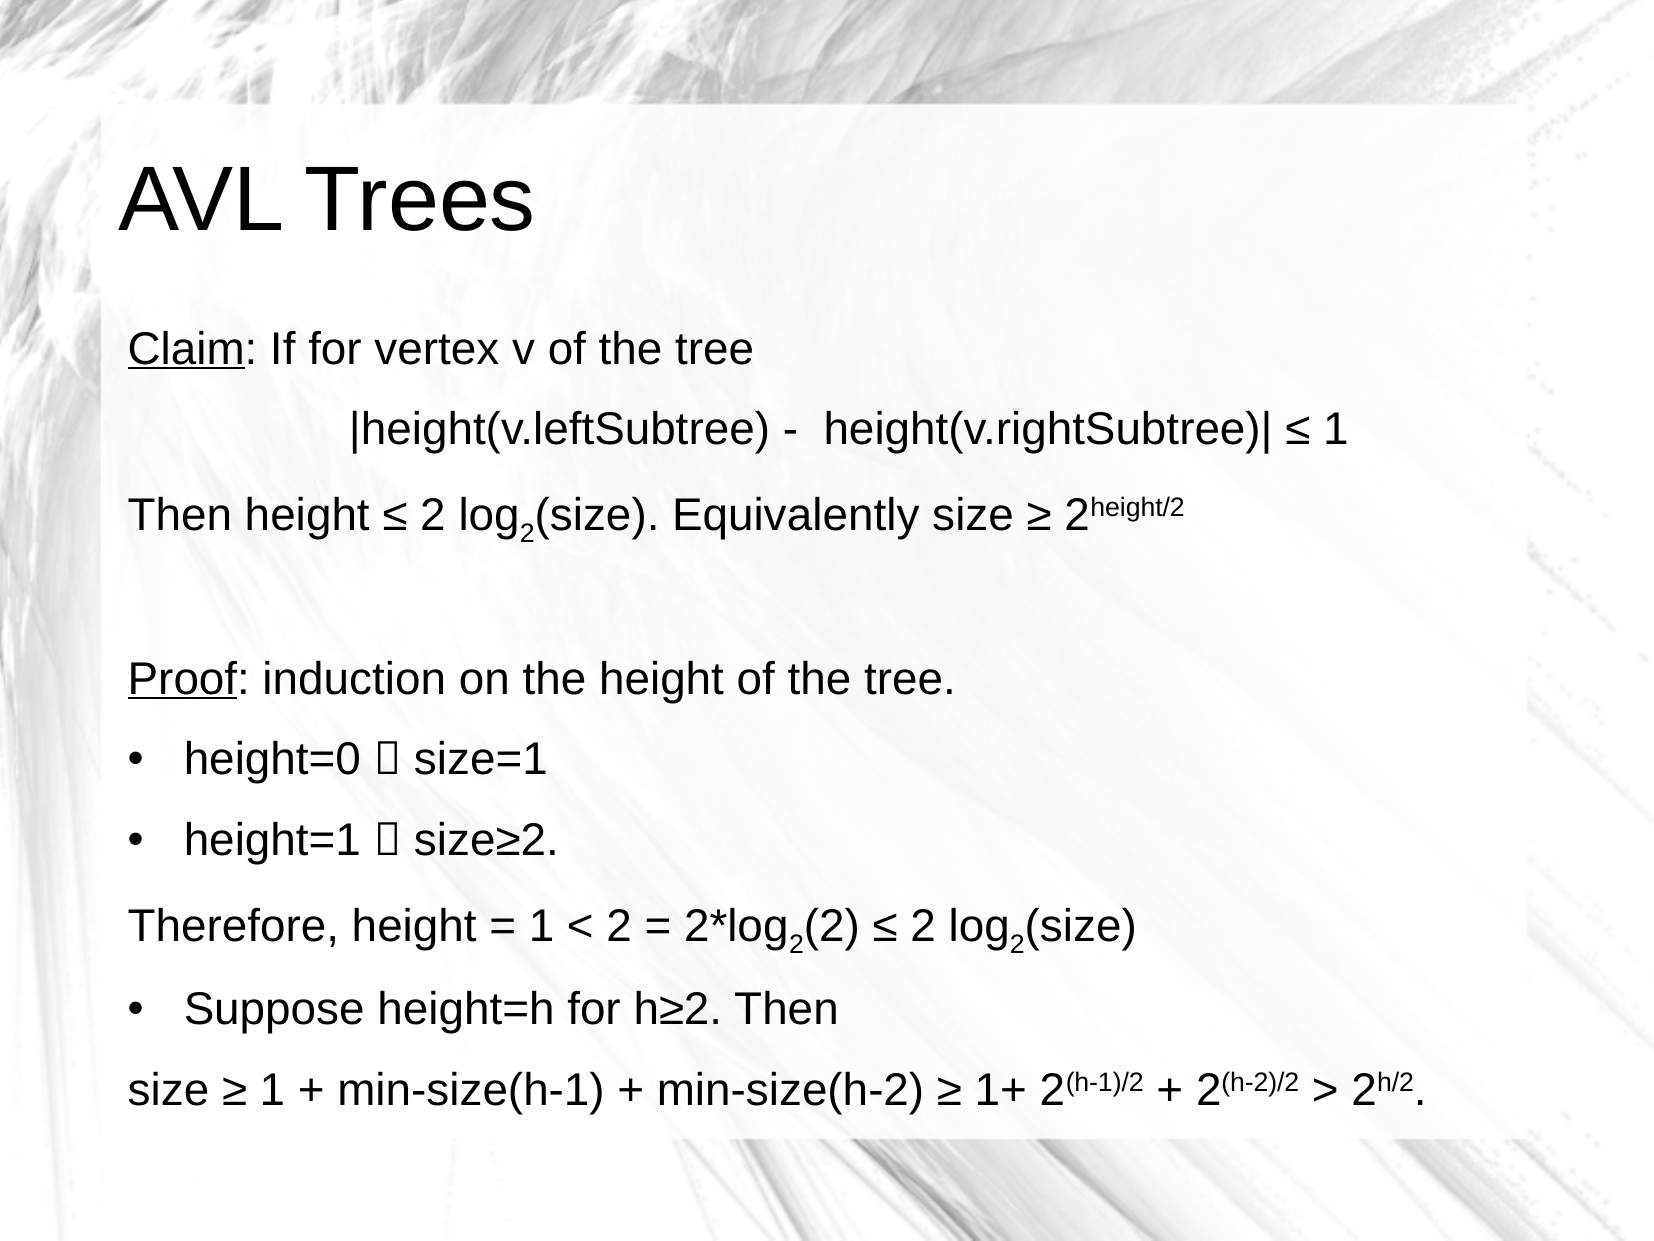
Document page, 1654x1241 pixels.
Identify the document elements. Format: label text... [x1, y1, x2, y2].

list Claim: If for vertex v of the tree |height(v.leftSubtree) - height(v.rightSubtree)| ≤ 1 Then height ≤ 2 log2(size). Equivalently size ≥ 2height/2 Proof: induction on the height of the tree. height=0  size=1 height=1  size≥2. Therefore, height = 1 < 2 = 2*log2(2) ≤ 2 log2(size) Suppose height=h for h≥2. Then size ≥ 1 + min-size(h-1) + min-size(h-2) ≥ 1+ 2(h-1)/2 + 2(h-2)/2 > 2h/2. [118, 319, 1571, 1109]
title AVL Trees [118, 93, 1506, 299]
picture [0, 0, 1654, 1241]
